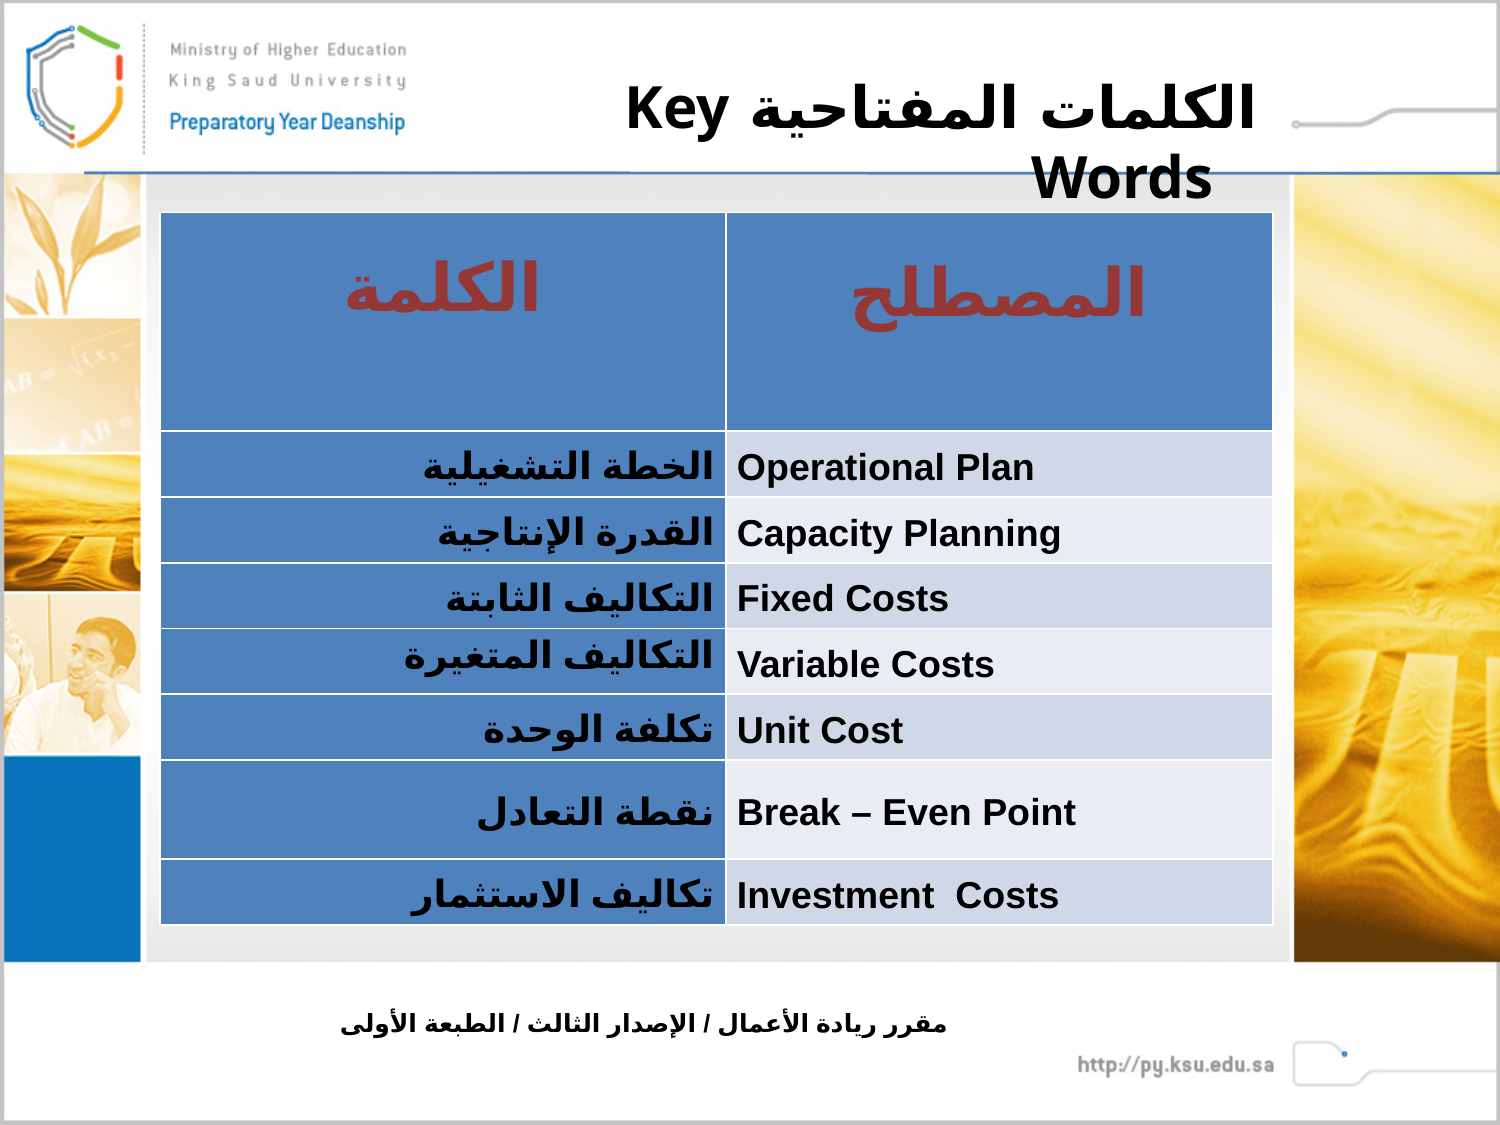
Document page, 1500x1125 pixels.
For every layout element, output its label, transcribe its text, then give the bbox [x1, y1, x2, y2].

table_cell Unit Cost [727, 695, 1272, 759]
table_cell Investment Costs [727, 860, 1272, 924]
table_cell التكاليف الثابتة [161, 564, 725, 628]
table_cell نقطة التعادل [161, 761, 725, 858]
table_cell الخطة التشغيلية [161, 432, 725, 496]
table_cell Capacity Planning [727, 498, 1272, 562]
table_cell Break – Even Point [727, 761, 1272, 858]
text_box مقرر ريادة الأعمال / الإصدار الثالث / الطبعة الأولى [287, 1000, 1000, 1045]
table_cell القدرة الإنتاجية [161, 498, 725, 562]
table_cell التكاليف المتغيرة [161, 629, 725, 693]
text_box الكلمات المفتاحية Key Words [525, 62, 1273, 212]
table_header الكلمة [161, 213, 725, 430]
table_cell Fixed Costs [727, 564, 1272, 628]
table_cell تكلفة الوحدة [161, 695, 725, 759]
table_header المصطلح [727, 213, 1272, 430]
picture [0, 0, 1500, 1125]
table_cell تكاليف الاستثمار [161, 860, 725, 924]
table_cell Operational Plan [727, 432, 1272, 496]
table_cell Variable Costs [727, 629, 1272, 693]
